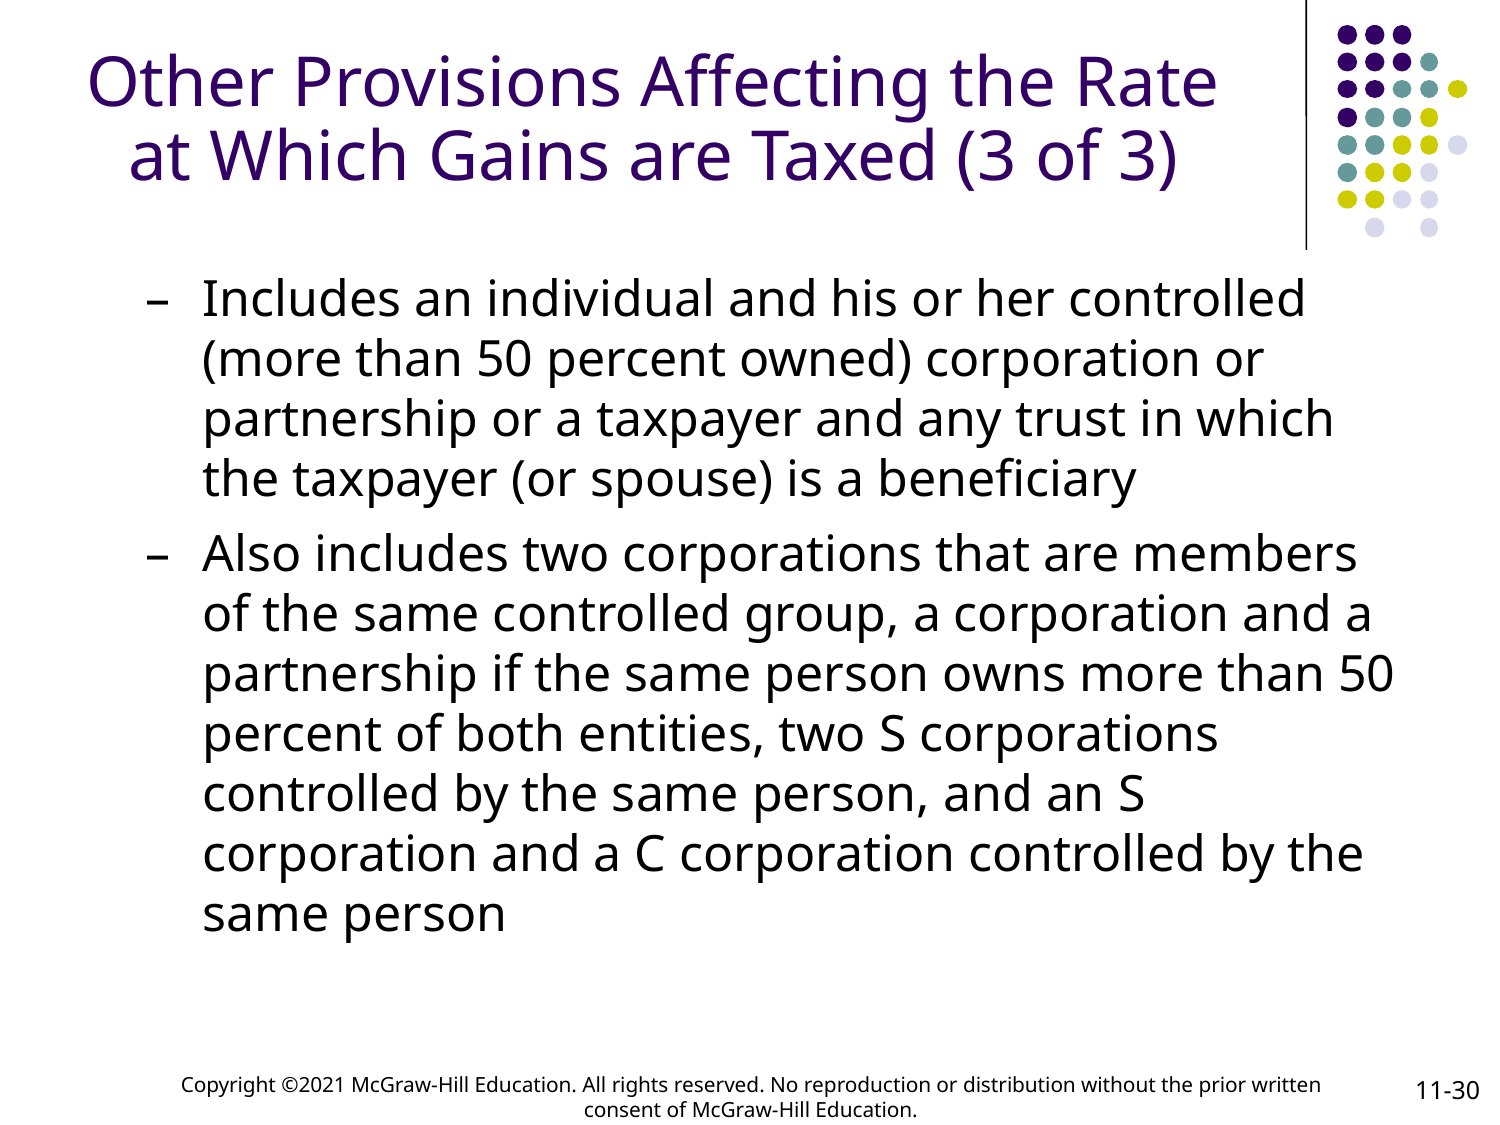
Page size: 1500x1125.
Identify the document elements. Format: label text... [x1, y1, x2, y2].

slide_number 11-30 [1345, 1061, 1496, 1122]
title Other Provisions Affecting the Rate at Which Gains are Taxed (3 of 3) [32, 8, 1275, 234]
list Includes an individual and his or her controlled (more than 50 percent owned) corporation or partnership or a taxpayer and any trust in which the taxpayer (or spouse) is a beneficiary Also includes two corporations that are members of the same controlled group, a corporation and a partnership if the same person owns more than 50 percent of both entities, two S corporations controlled by the same person, and an S corporation and a C corporation controlled by the same person [75, 259, 1425, 1062]
